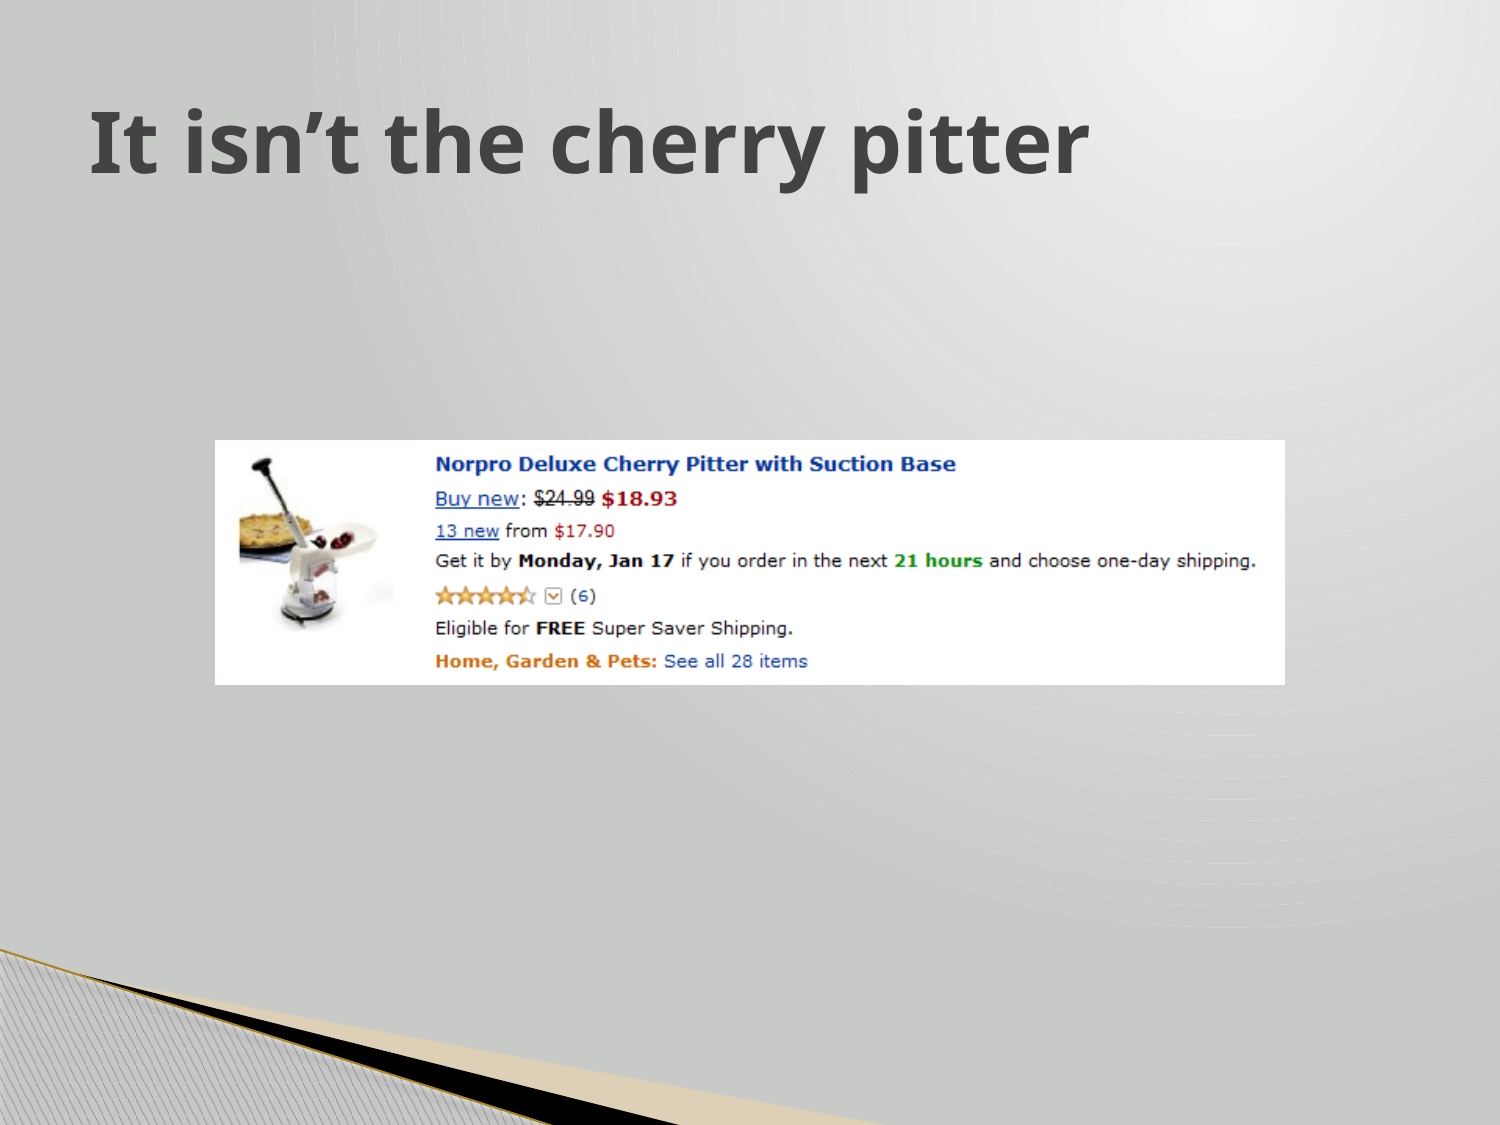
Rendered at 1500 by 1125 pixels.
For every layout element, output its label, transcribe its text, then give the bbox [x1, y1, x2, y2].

title It isn’t the cherry pitter [75, 45, 1425, 233]
picture [215, 440, 1285, 685]
